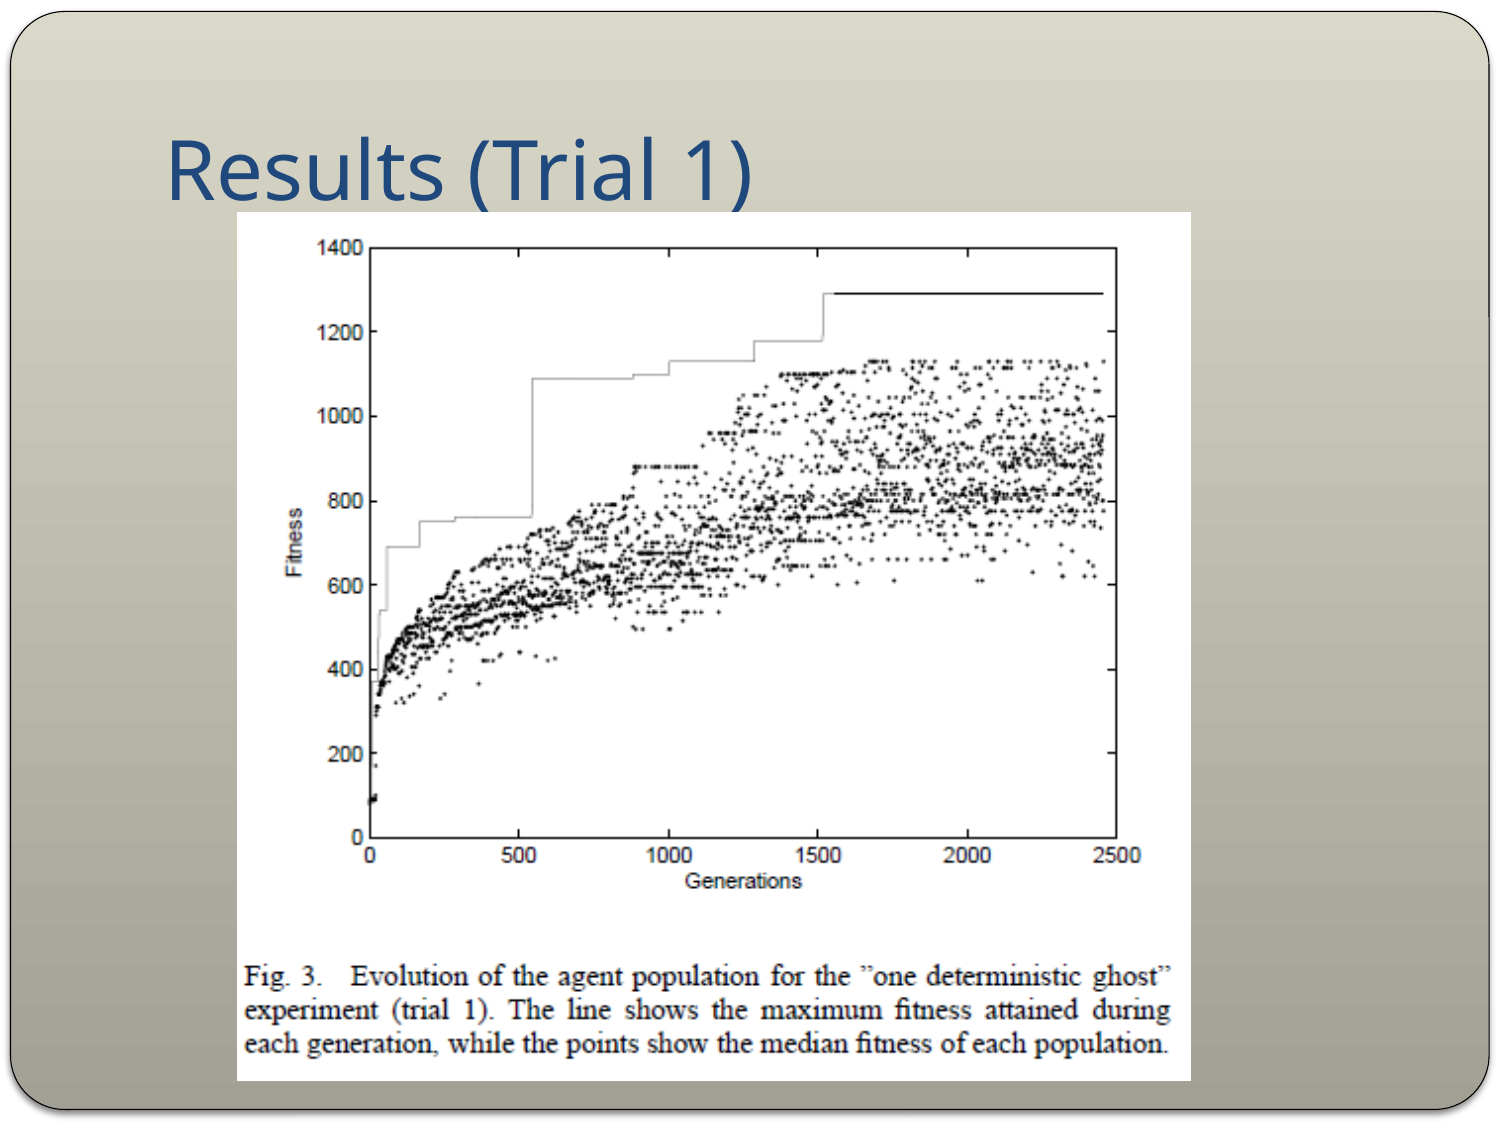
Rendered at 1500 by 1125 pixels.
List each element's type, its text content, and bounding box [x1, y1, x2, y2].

title Results (Trial 1) [150, 45, 1425, 233]
picture [237, 212, 1191, 1081]
